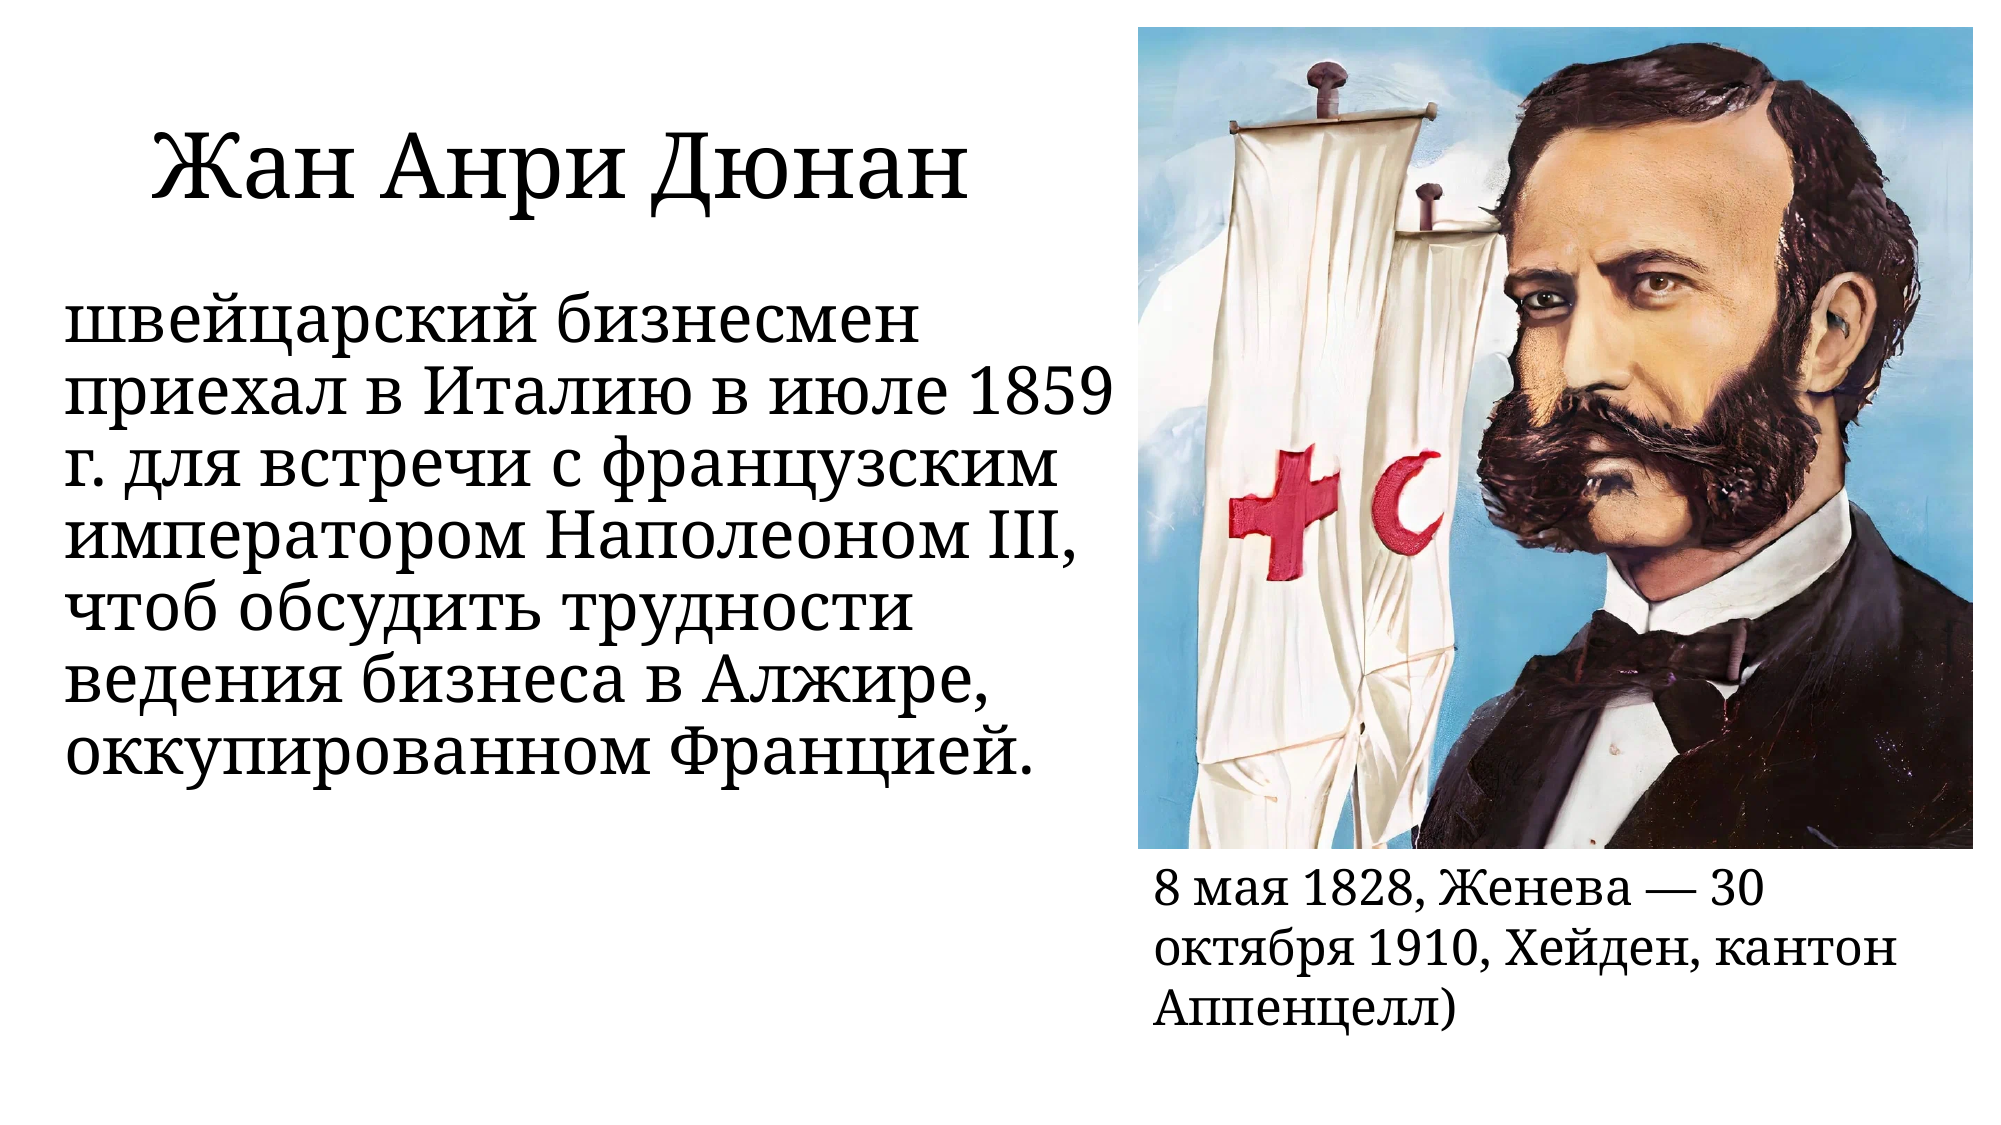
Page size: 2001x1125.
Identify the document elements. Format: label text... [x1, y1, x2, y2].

title Жан Анри Дюнан [137, 59, 1138, 277]
text_box 8 мая 1828, Женева — 30 октября 1910, Хейден, кантон Аппенцелл) [1138, 849, 1973, 1044]
list швейцарский бизнесмен приехал в Италию в июле 1859 г. для встречи с французским императором Наполеоном III, чтоб обсудить трудности ведения бизнеса в Алжире, оккупированном Францией. [49, 277, 1138, 1012]
picture [1138, 27, 1973, 849]
